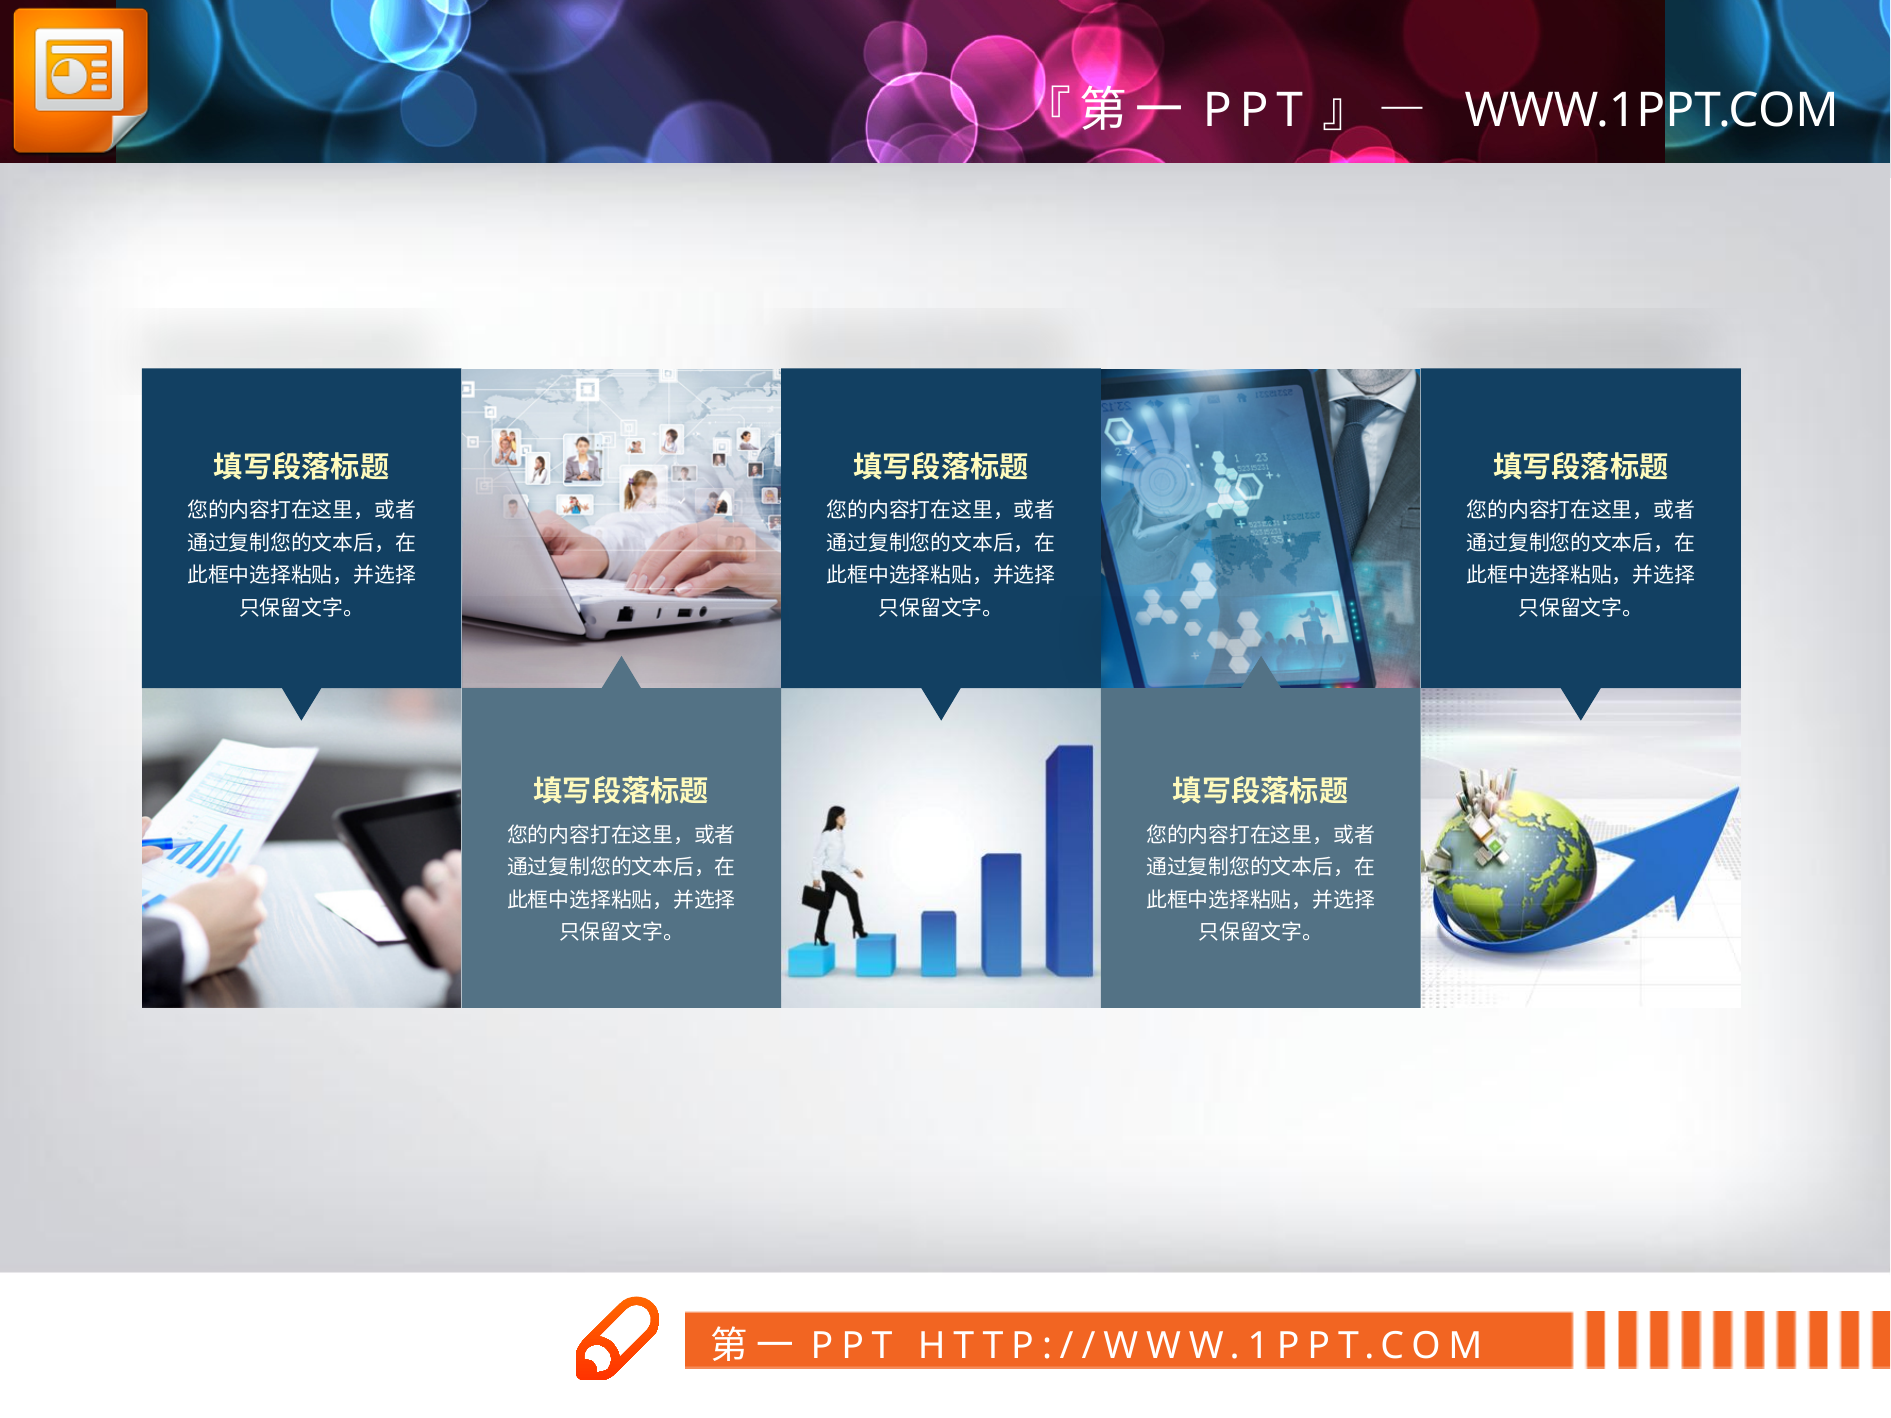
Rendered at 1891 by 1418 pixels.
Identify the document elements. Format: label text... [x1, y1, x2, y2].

text_box 填写段落标题 [513, 754, 730, 806]
text_box [1105, 696, 1415, 1008]
picture [0, 0, 1891, 1275]
text_box 填写段落标题 [1472, 430, 1689, 482]
text_box 您的内容打在这里，或者通过复制您的文本后，在此框中选择粘贴，并选择只保留文字。 [484, 806, 759, 951]
picture [685, 1311, 1891, 1369]
text_box 填写段落标题 [832, 430, 1050, 482]
text_box 您的内容打在这里，或者通过复制您的文本后，在此框中选择粘贴，并选择只保留文字。 [1123, 806, 1398, 951]
text_box [141, 368, 460, 688]
text_box 您的内容打在这里，或者通过复制您的文本后，在此框中选择粘贴，并选择只保留文字。 [803, 482, 1078, 627]
text_box [464, 696, 776, 1008]
text_box [781, 368, 1100, 687]
text_box 您的内容打在这里，或者通过复制您的文本后，在此框中选择粘贴，并选择只保留文字。 [1443, 482, 1718, 627]
text_box 填写段落标题 [193, 430, 410, 482]
text_box [1421, 368, 1741, 687]
text_box 您的内容打在这里，或者通过复制您的文本后，在此框中选择粘贴，并选择只保留文字。 [164, 482, 439, 627]
text_box 填写段落标题 [1152, 754, 1369, 806]
